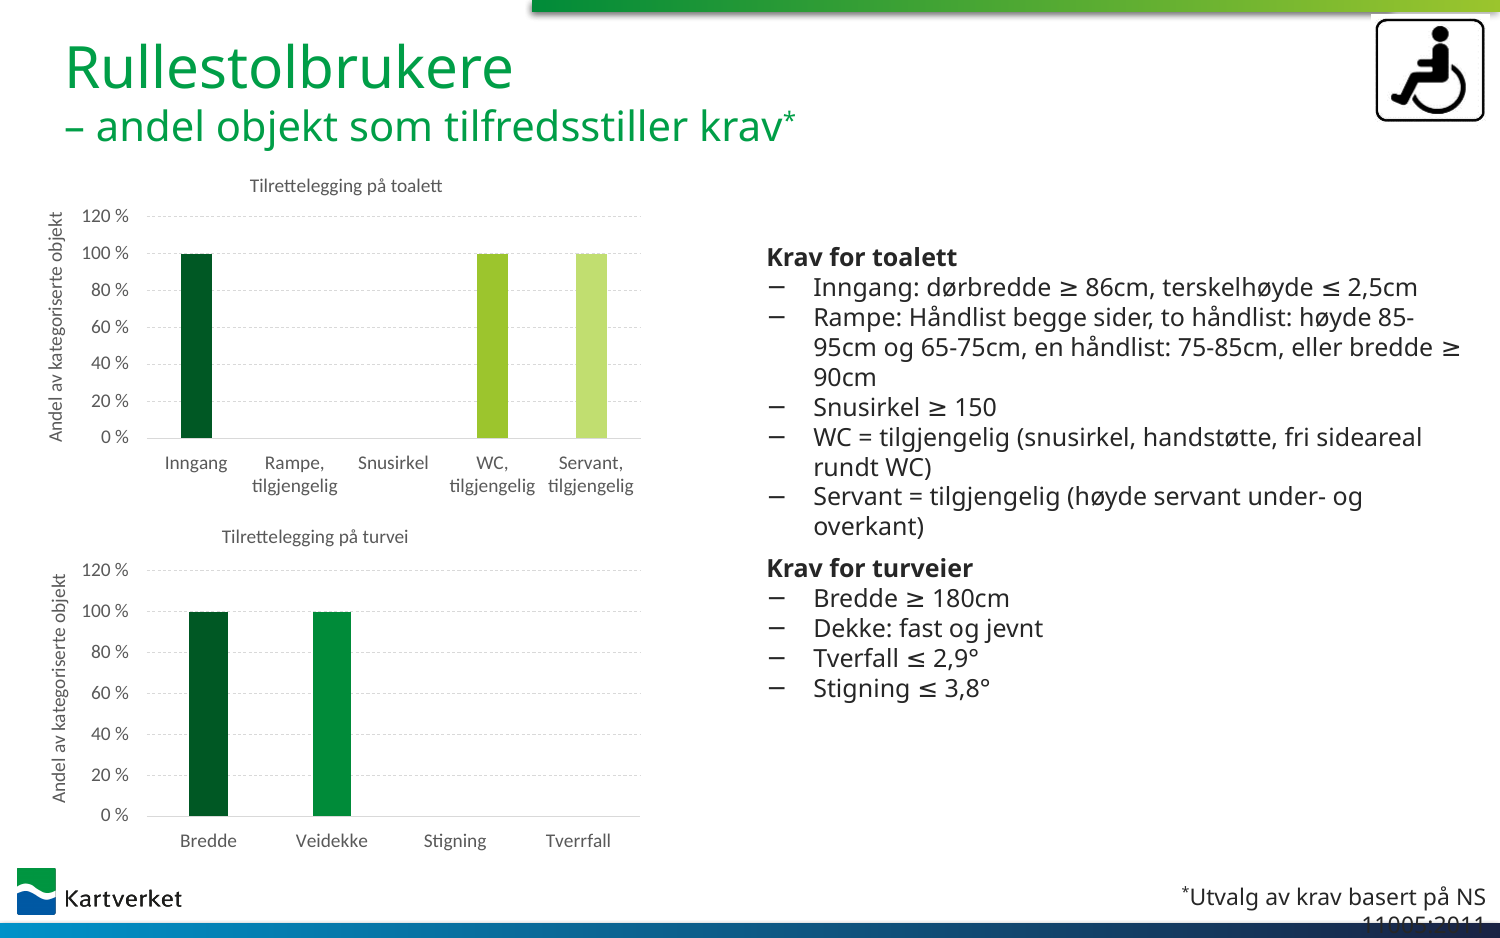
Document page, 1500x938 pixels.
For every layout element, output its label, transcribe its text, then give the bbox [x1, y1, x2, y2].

text_box Krav for turveier Bredde ≥ 180cm Dekke: fast og jevnt Tverfall ≤ 2,9° Stigning ≤ 3,8° [751, 545, 1483, 710]
text_box *Utvalg av krav basert på NS 11005:2011 [1068, 873, 1500, 938]
picture [41, 166, 652, 505]
picture [1371, 13, 1491, 127]
picture [41, 520, 652, 859]
text_box Rullestolbrukere – andel objekt som tilfredsstiller krav* [49, 14, 1431, 158]
text_box Krav for toalett Inngang: dørbredde ≥ 86cm, terskelhøyde ≤ 2,5cm Rampe: Håndlist begge sider, to håndlist: høyde 85-95cm og 65-75cm, en håndlist: 75-85cm, eller bredde ≥ 90cm Snusirkel ≥ 150 WC = tilgjengelig (snusirkel, handstøtte, fri sideareal rundt WC) Servant = tilgjengelig (høyde servant under- og overkant) [751, 234, 1483, 545]
